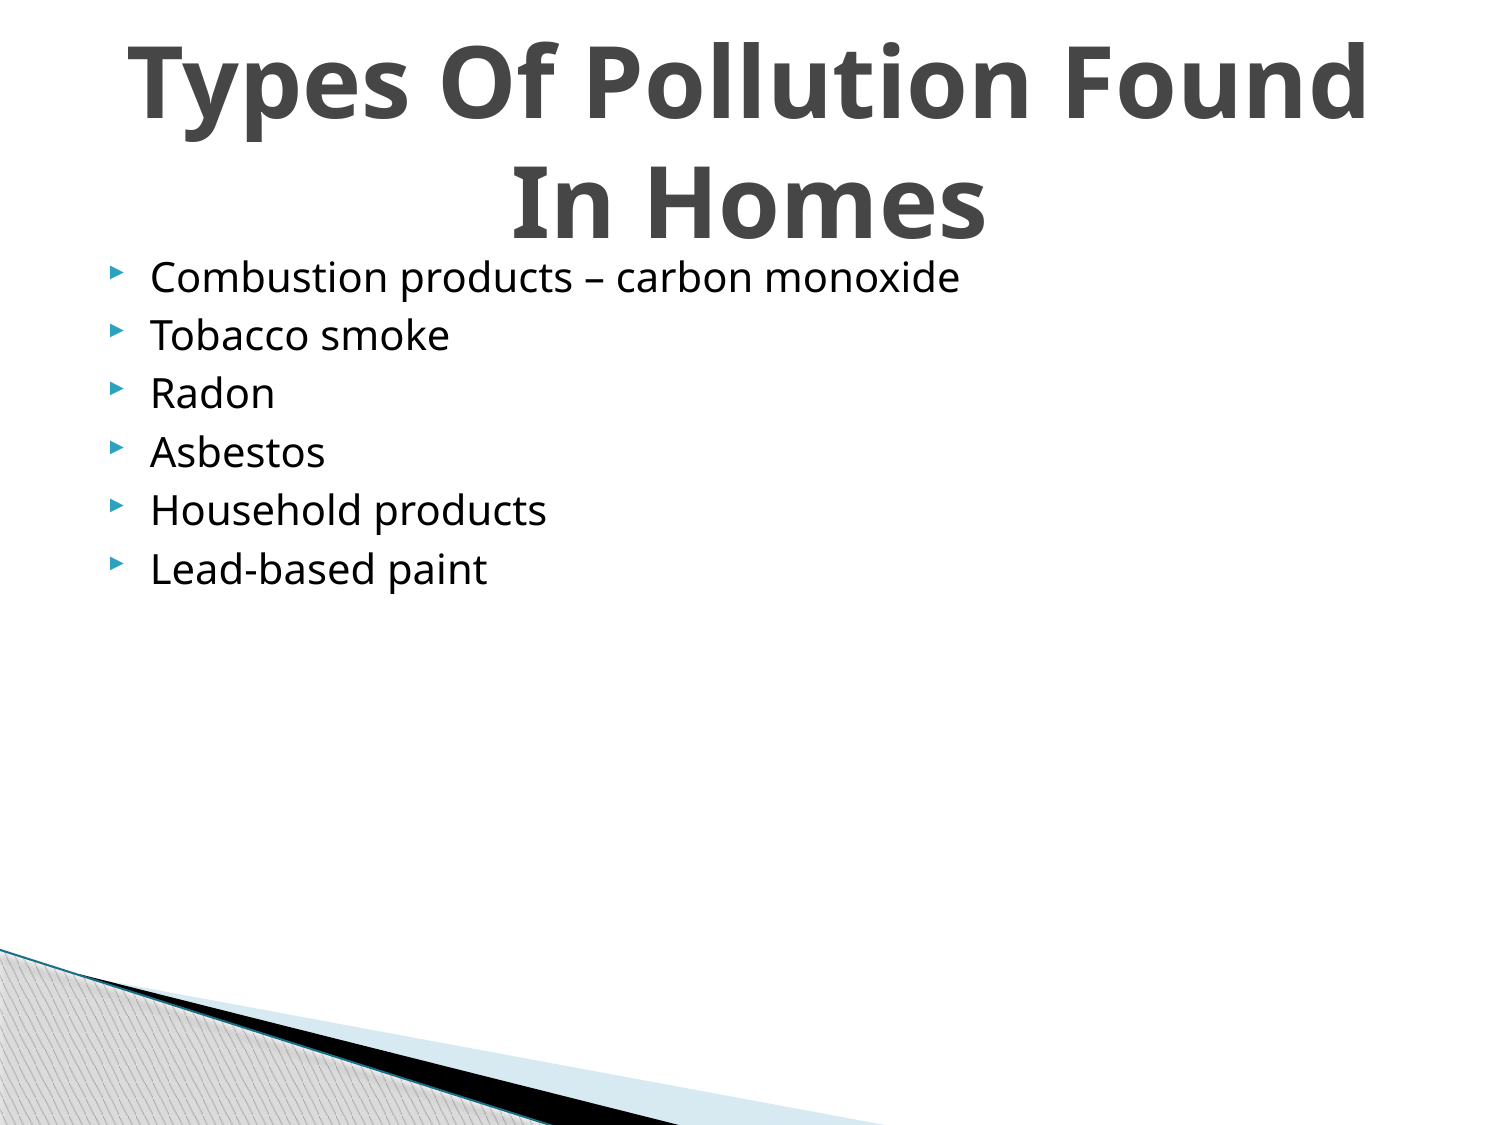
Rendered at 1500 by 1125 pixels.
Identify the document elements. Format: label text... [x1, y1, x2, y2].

title Types Of Pollution Found In Homes [75, 45, 1425, 233]
list Combustion products – carbon monoxide Tobacco smoke Radon Asbestos Household products Lead-based paint [75, 243, 1425, 986]
